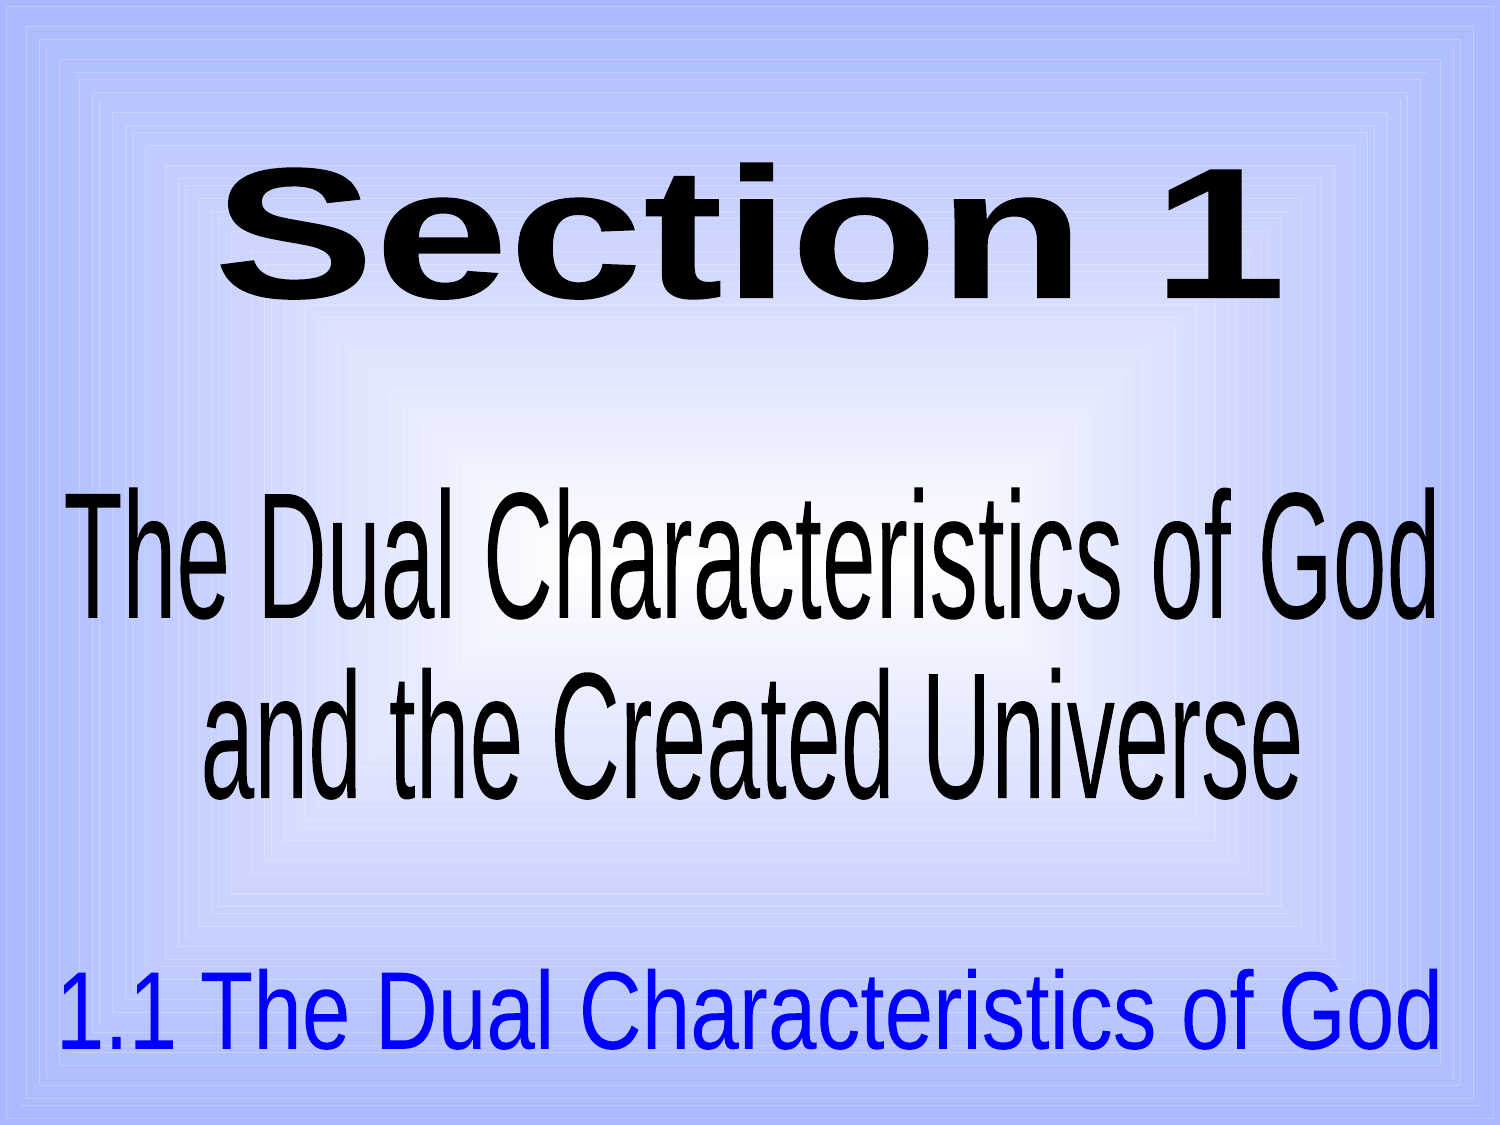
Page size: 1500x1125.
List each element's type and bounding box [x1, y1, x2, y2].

text_box [648, 1026, 655, 1048]
text_box [985, 1026, 1022, 1049]
text_box [821, 1026, 857, 1049]
text_box [745, 1026, 752, 1048]
text_box [136, 1026, 172, 1048]
text_box [1056, 1026, 1063, 1048]
text_box [586, 1026, 637, 1049]
text_box [1033, 1026, 1048, 1049]
text_box [867, 1026, 883, 1049]
text_box [1074, 1026, 1110, 1049]
text_box [1185, 1026, 1225, 1049]
text_box [491, 1026, 534, 1049]
text_box [260, 1026, 267, 1048]
text_box [889, 1026, 927, 1049]
text_box [541, 1026, 548, 1048]
text_box [940, 1026, 946, 1048]
text_box [1116, 1026, 1153, 1049]
text_box [113, 1037, 120, 1048]
text_box [289, 1026, 296, 1048]
text_box [306, 1026, 344, 1049]
text_box [1401, 488, 1434, 619]
text_box [1399, 969, 1437, 1049]
text_box [1285, 1026, 1339, 1049]
text_box [1350, 1026, 1390, 1049]
text_box [694, 1026, 738, 1049]
text_box [772, 1026, 816, 1049]
text_box [223, 1026, 230, 1048]
text_box [382, 1026, 431, 1048]
text_box [1238, 1026, 1244, 1048]
text_box [66, 494, 99, 617]
text_box [969, 1026, 975, 1048]
text_box [63, 973, 100, 1048]
text_box [444, 1026, 480, 1049]
text_box [677, 1026, 684, 1048]
